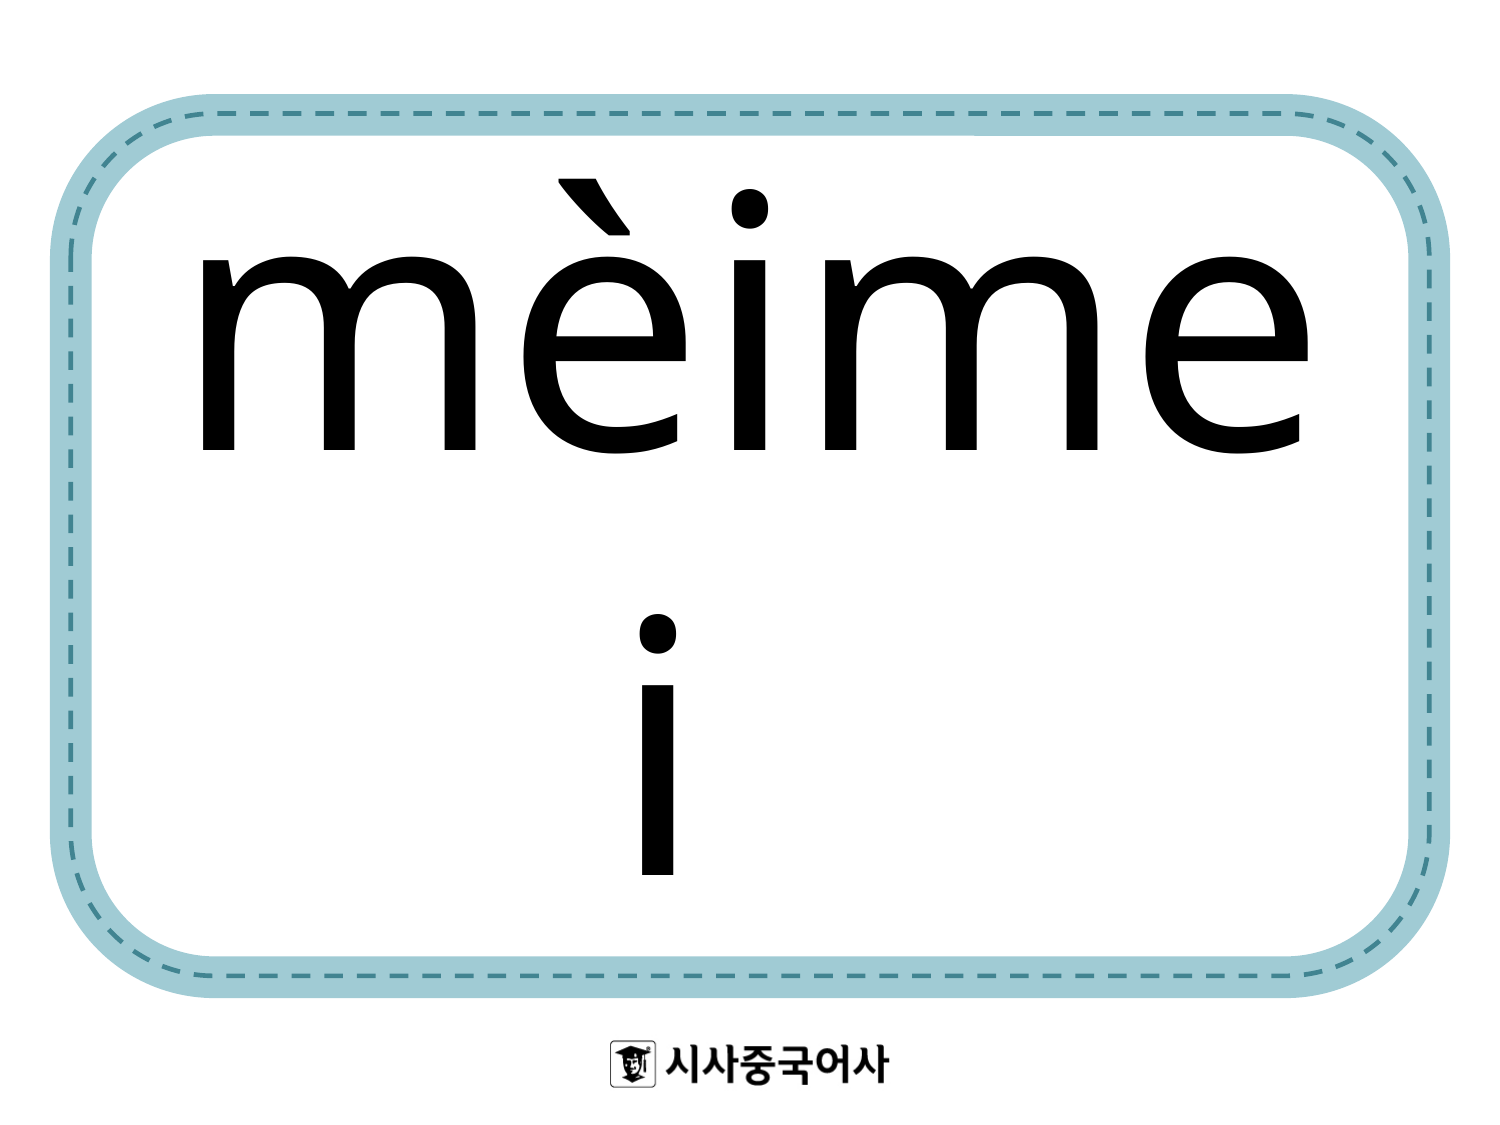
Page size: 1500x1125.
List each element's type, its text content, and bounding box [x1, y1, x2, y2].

text_box mèimei [145, 189, 1354, 853]
picture [602, 1034, 898, 1094]
